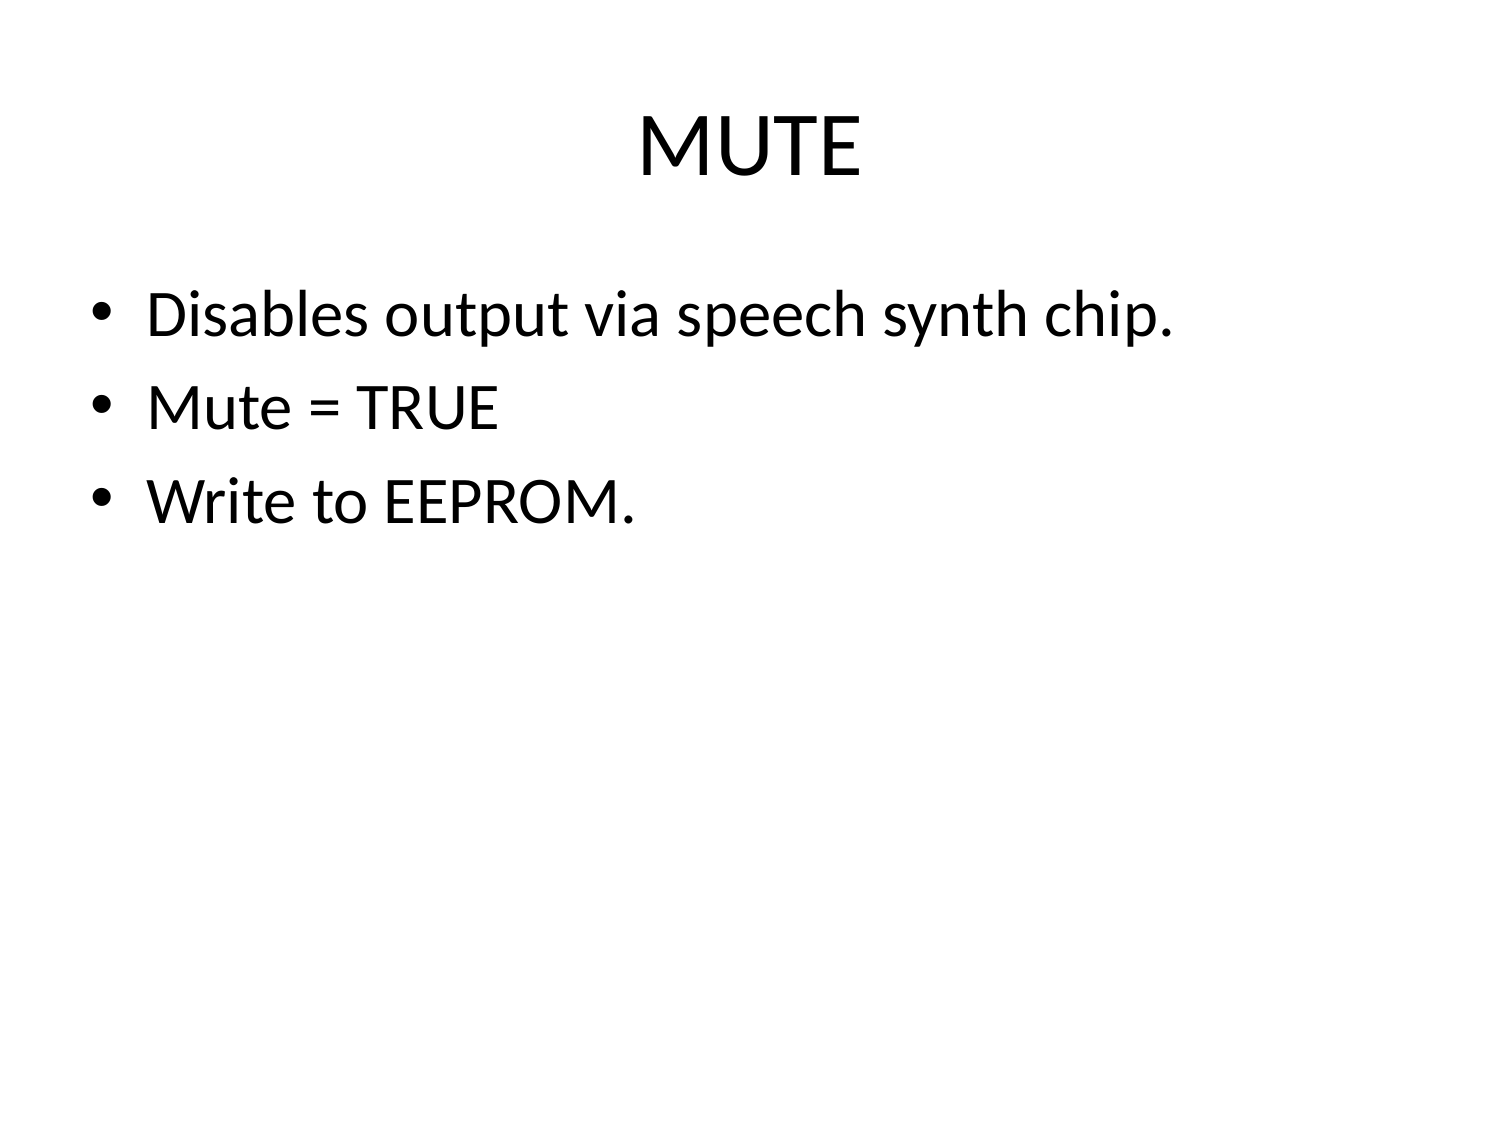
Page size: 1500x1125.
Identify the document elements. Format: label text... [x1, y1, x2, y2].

title MUTE [75, 45, 1425, 233]
list Disables output via speech synth chip. Mute = TRUE Write to EEPROM. [75, 262, 1425, 1005]
